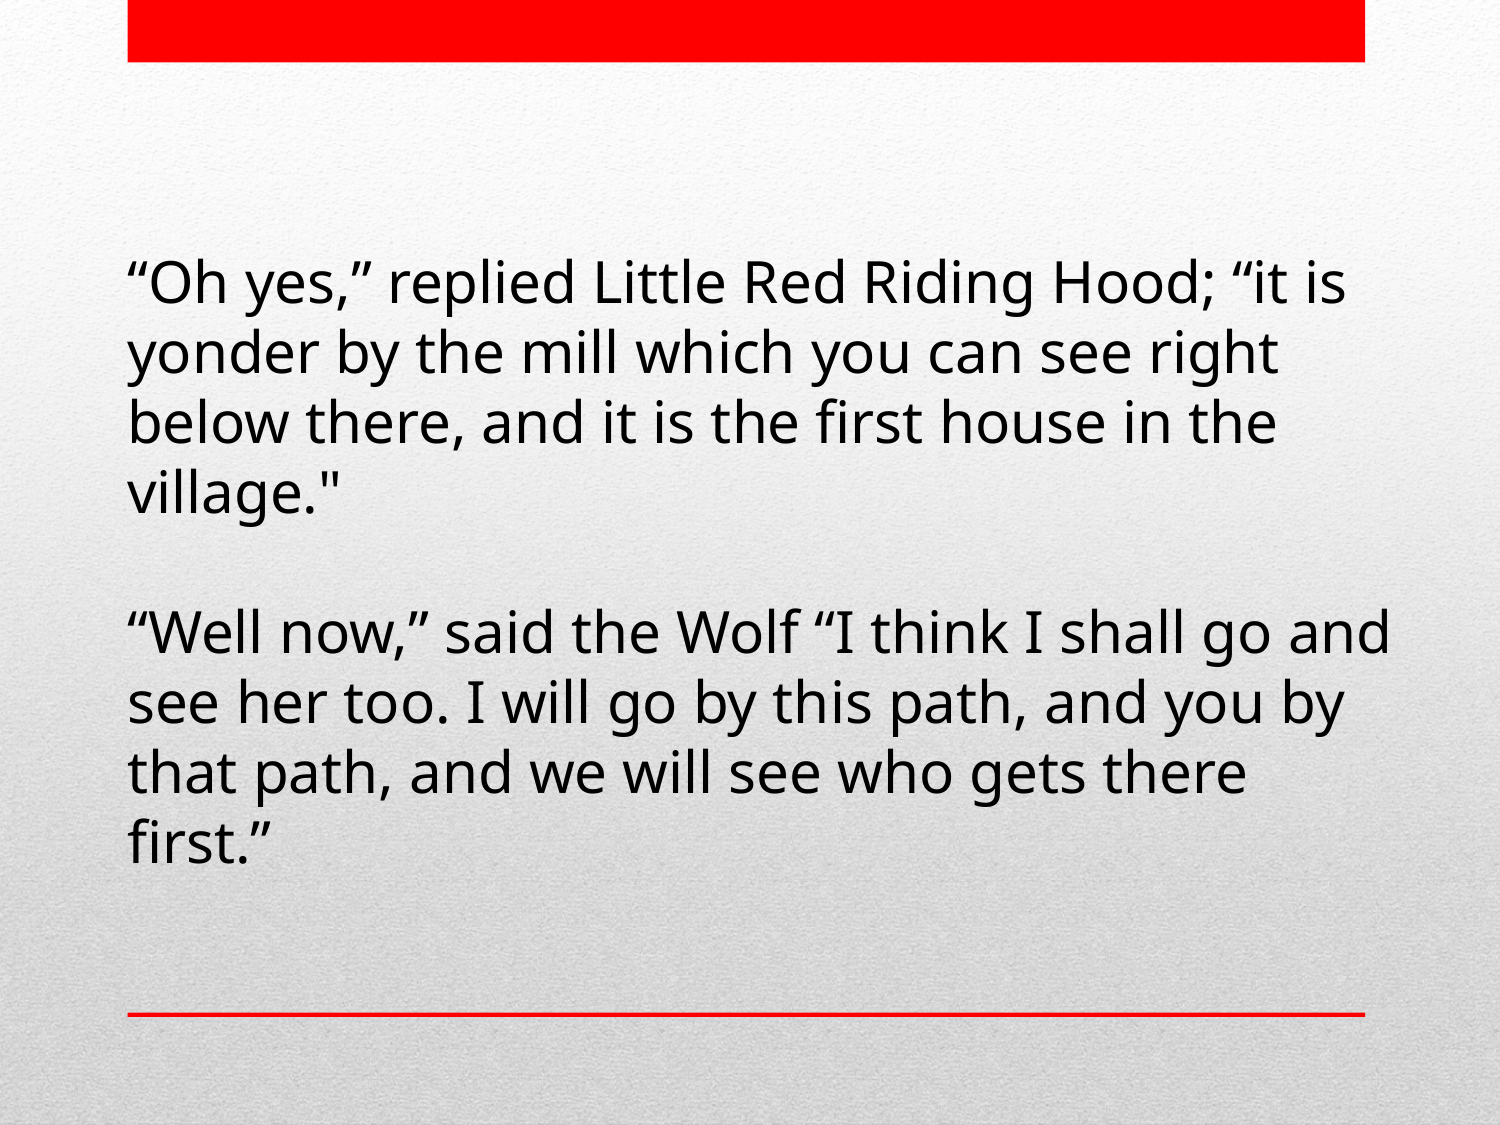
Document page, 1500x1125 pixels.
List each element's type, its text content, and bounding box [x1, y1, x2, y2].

text_box “Oh yes,” replied Little Red Riding Hood; “it is yonder by the mill which you can see right below there, and it is the first house in the village." “Well now,” said the Wolf “I think I shall go and see her too. I will go by this path, and you by that path, and we will see who gets there first.” [112, 237, 1413, 952]
